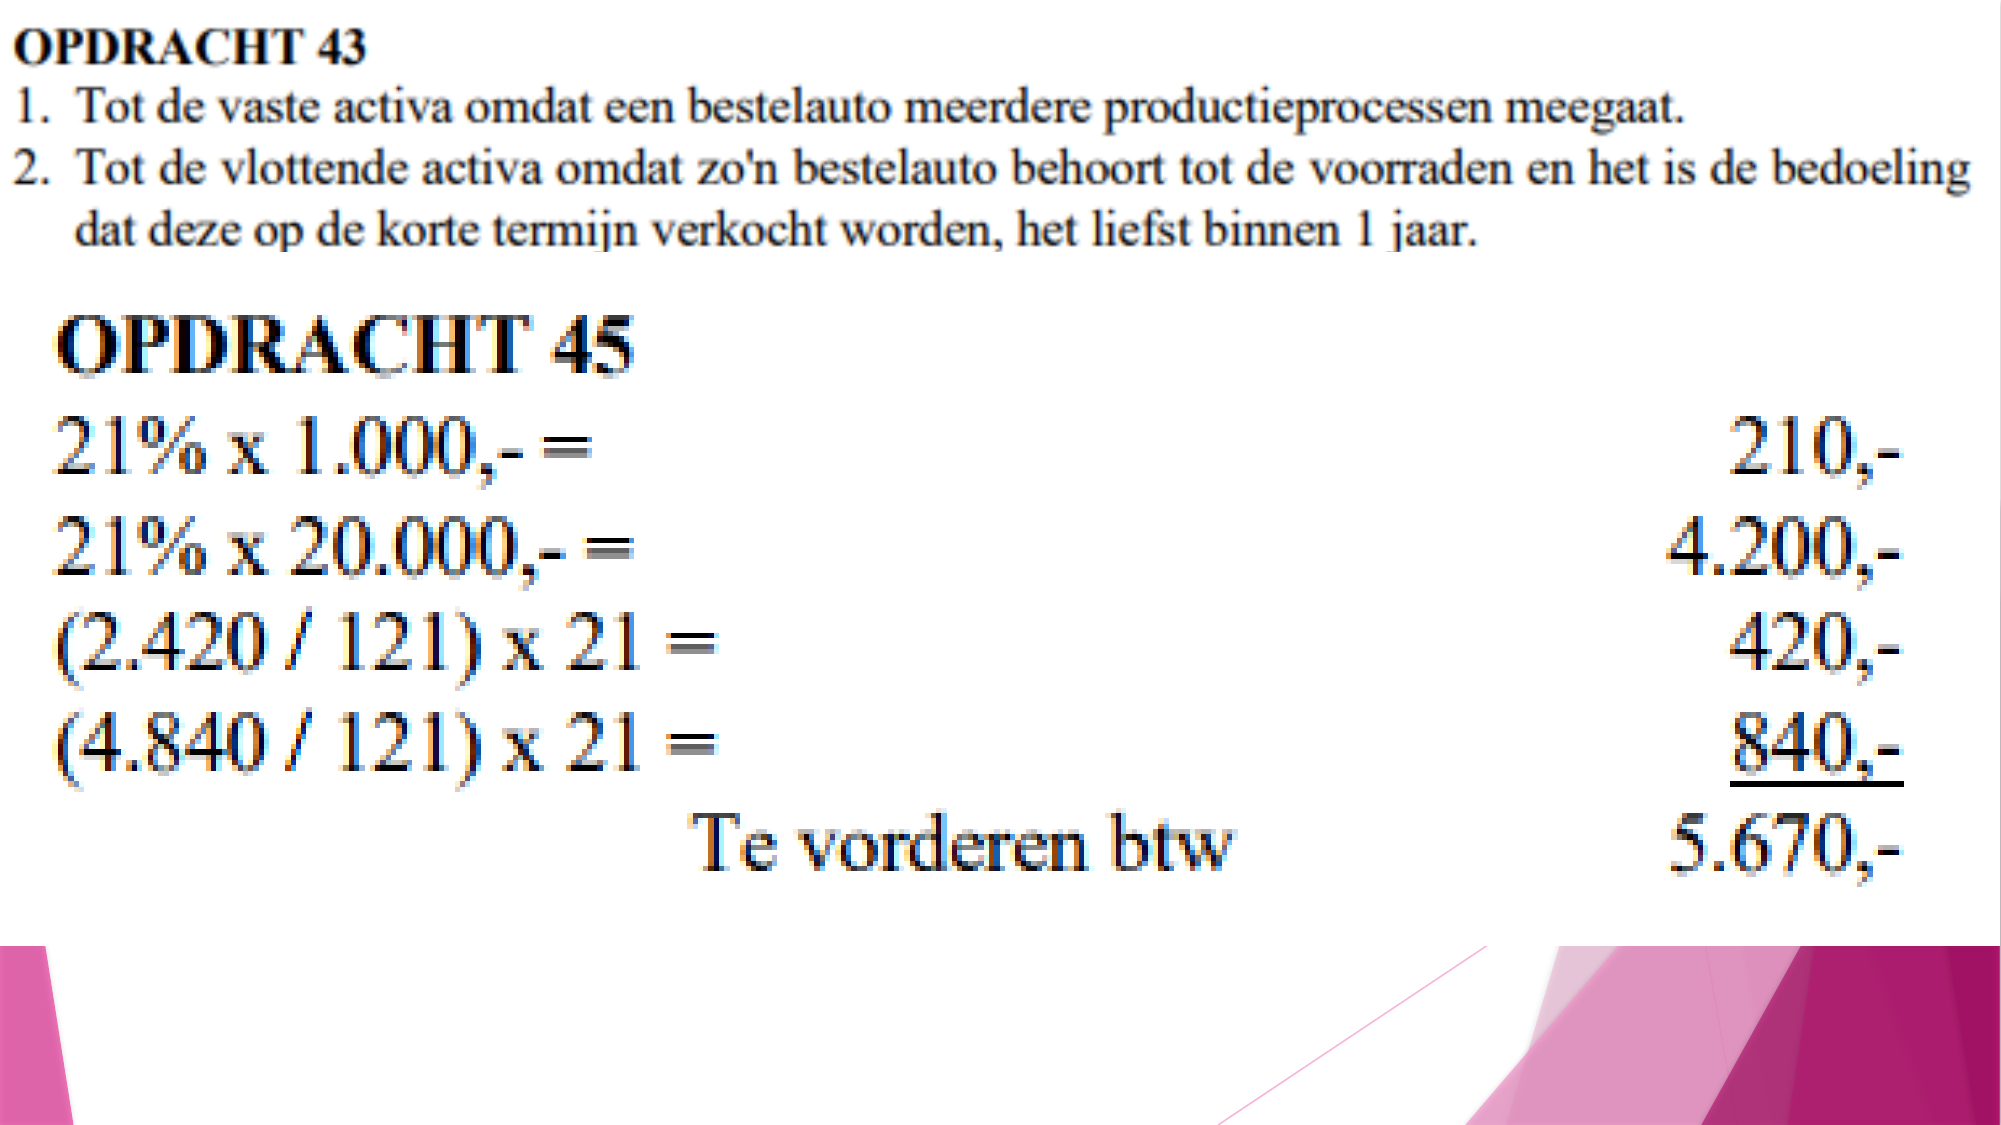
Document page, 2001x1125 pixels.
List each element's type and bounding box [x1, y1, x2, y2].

picture [0, 0, 2000, 946]
